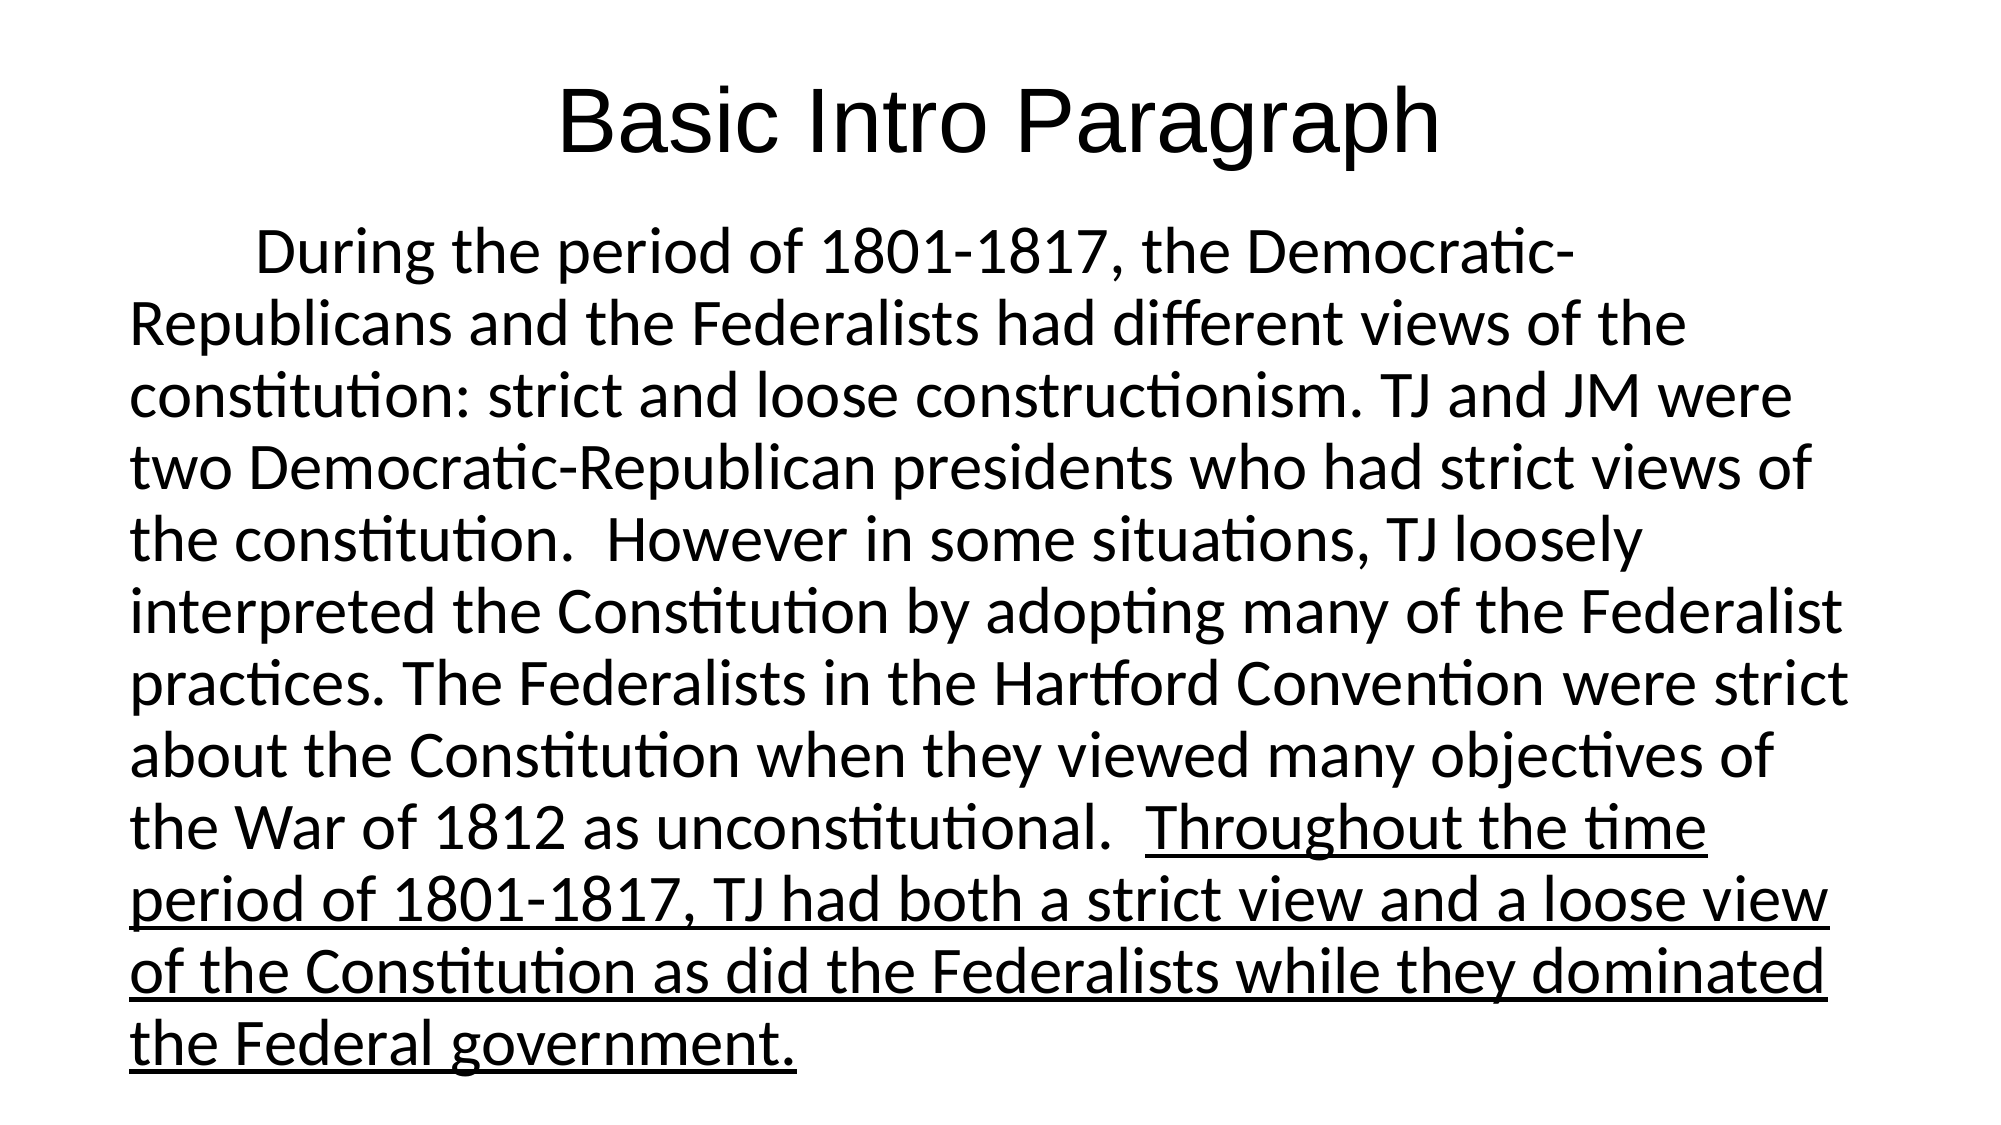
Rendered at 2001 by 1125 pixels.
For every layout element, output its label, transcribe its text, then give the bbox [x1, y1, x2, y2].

text_box During the period of 1801-1817, the Democratic-Republicans and the Federalists had different views of the constitution: strict and loose constructionism. TJ and JM were two Democratic-Republican presidents who had strict views of the constitution. However in some situations, TJ loosely interpreted the Constitution by adopting many of the Federalist practices. The Federalists in the Hartford Convention were strict about the Constitution when they viewed many objectives of the War of 1812 as unconstitutional. Throughout the time period of 1801-1817, TJ had both a strict view and a loose view of the Constitution as did the Federalists while they dominated the Federal government. [114, 208, 1886, 1021]
text_box Basic Intro Paragraph [324, 45, 1675, 208]
